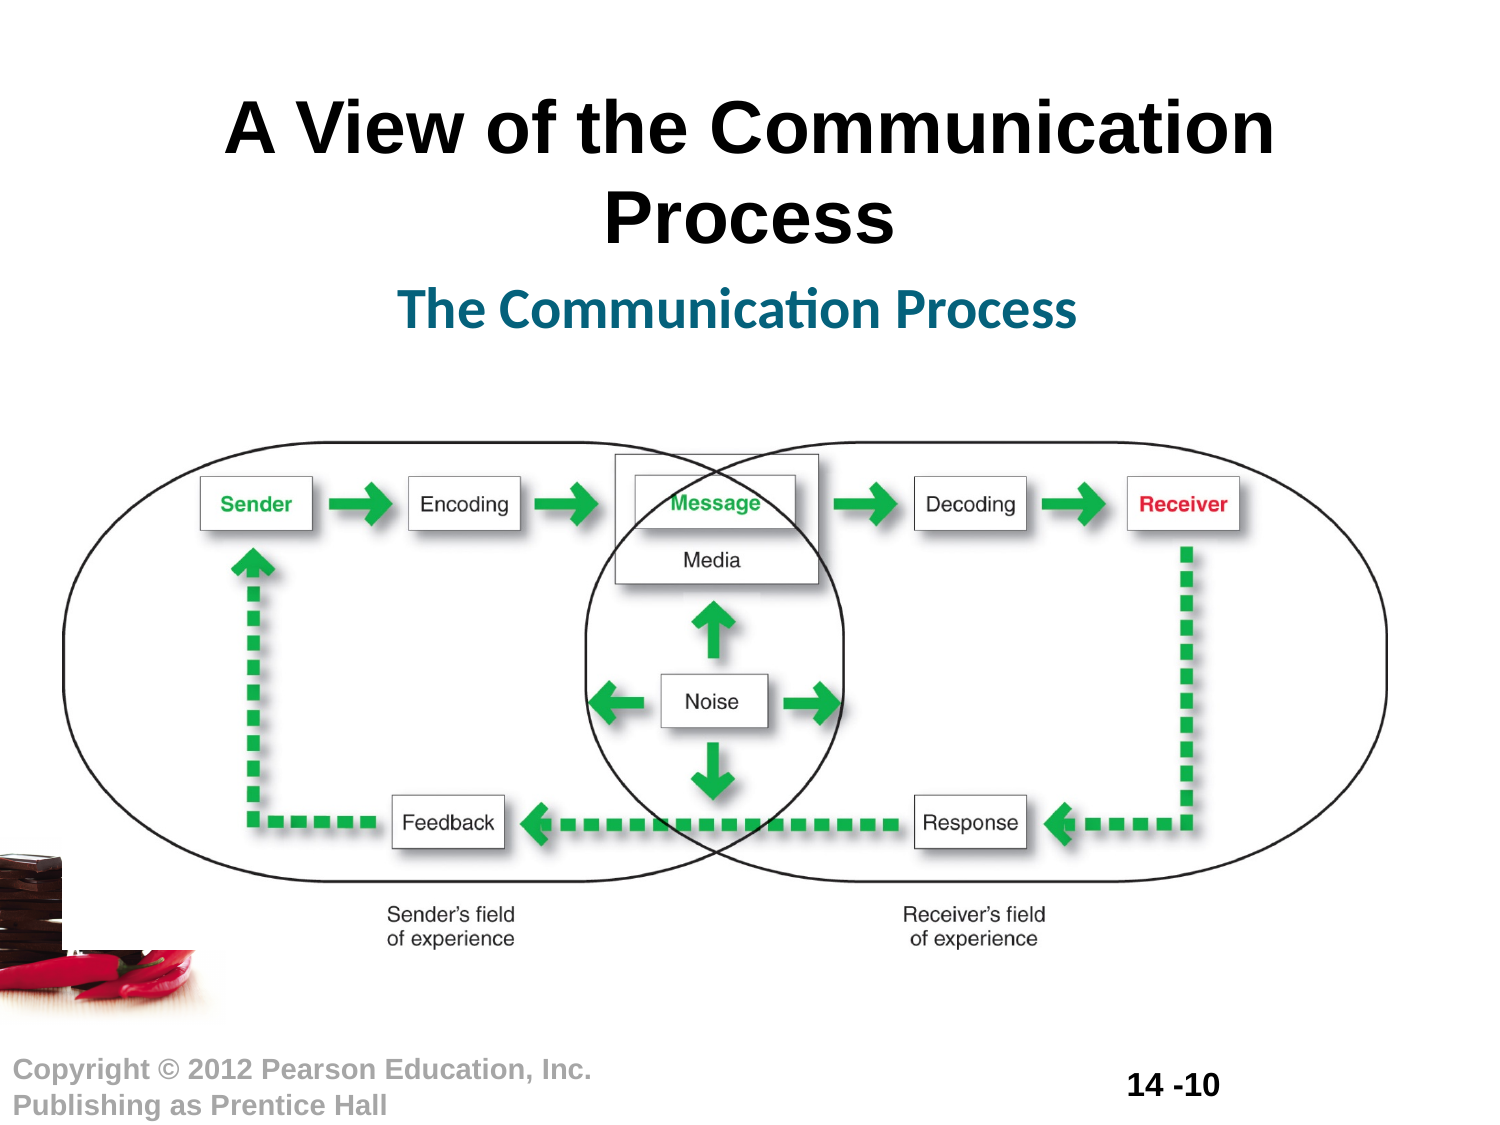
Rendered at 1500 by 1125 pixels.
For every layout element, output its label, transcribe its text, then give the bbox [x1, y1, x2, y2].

title A View of the Communication Process [112, 74, 1388, 263]
list The Communication Process [149, 262, 1326, 326]
picture [0, 433, 1388, 1025]
